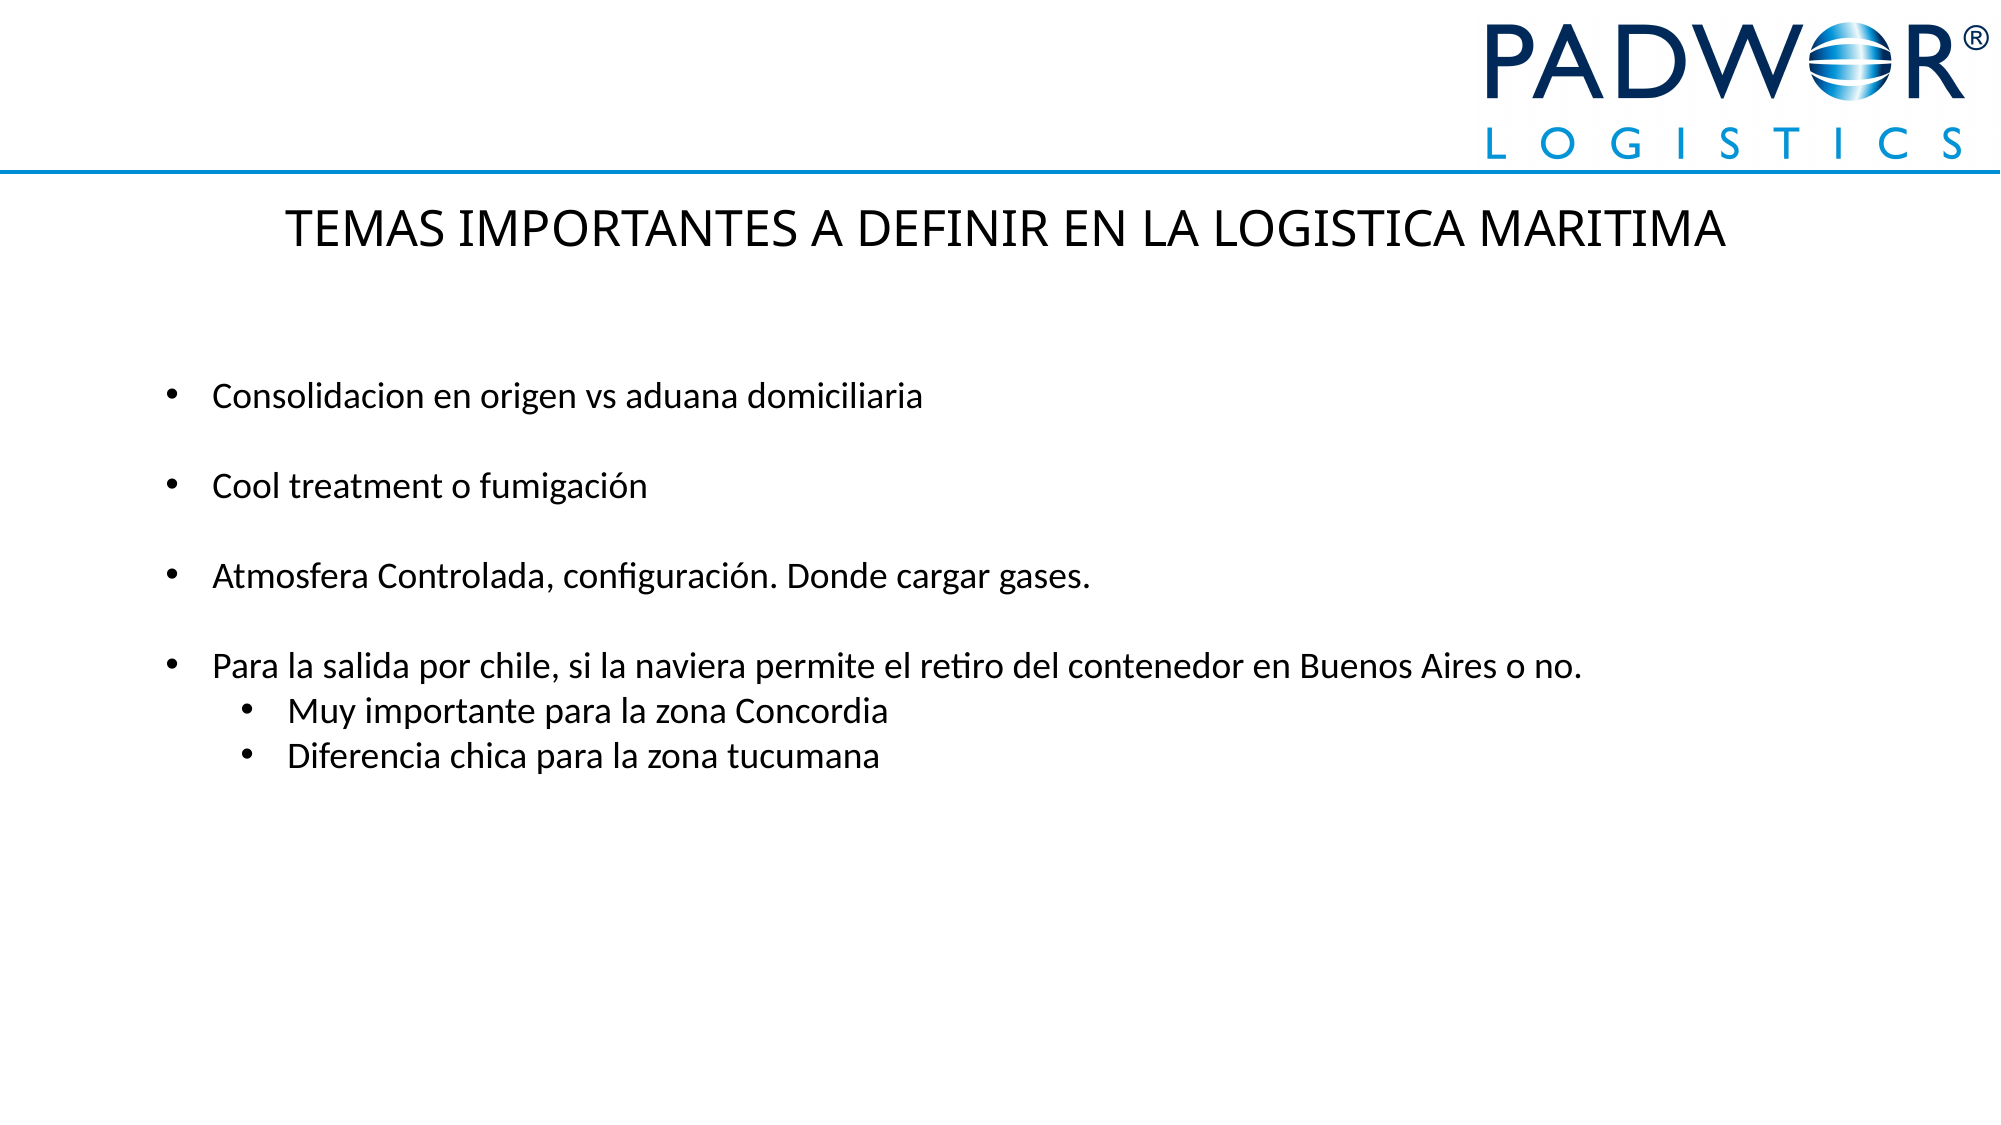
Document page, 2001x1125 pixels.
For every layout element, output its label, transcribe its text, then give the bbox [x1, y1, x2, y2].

picture [1477, 15, 2000, 169]
text_box Consolidacion en origen vs aduana domiciliaria Cool treatment o fumigación Atmosfera Controlada, configuración. Donde cargar gases. Para la salida por chile, si la naviera permite el retiro del contenedor en Buenos Aires o no. Muy importante para la zona Concordia Diferencia chica para la zona tucumana [150, 363, 1600, 1054]
subtitle TEMAS IMPORTANTES A DEFINIR EN LA LOGISTICA MARITIMA [256, 195, 1757, 302]
